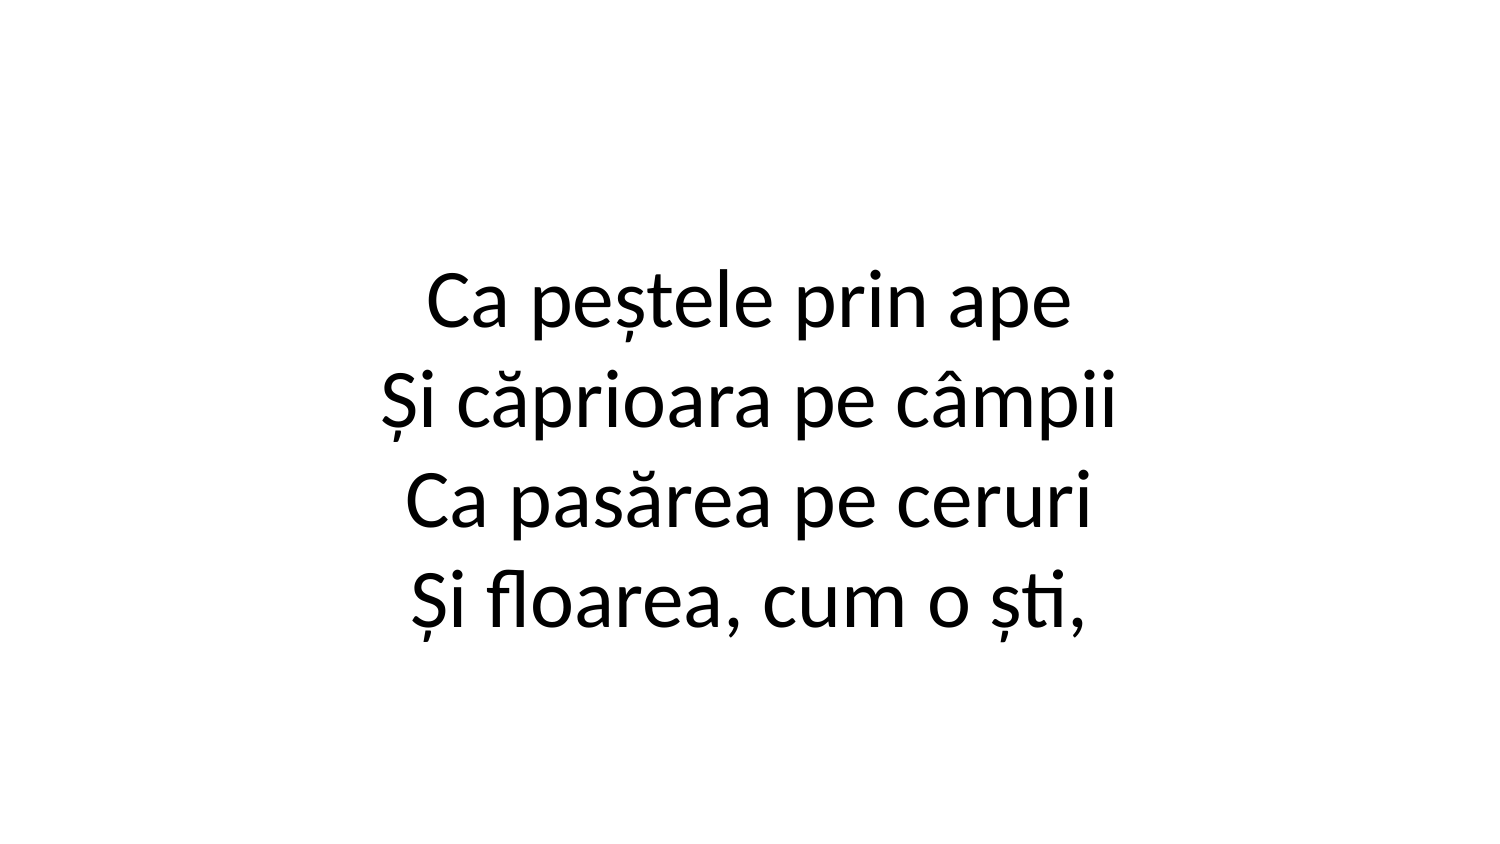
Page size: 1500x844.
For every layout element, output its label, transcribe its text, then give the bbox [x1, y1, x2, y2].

text_box Ca peștele prin ape Și căprioara pe câmpii Ca pasărea pe ceruri Și floarea, cum o ști, [365, 192, 1135, 652]
